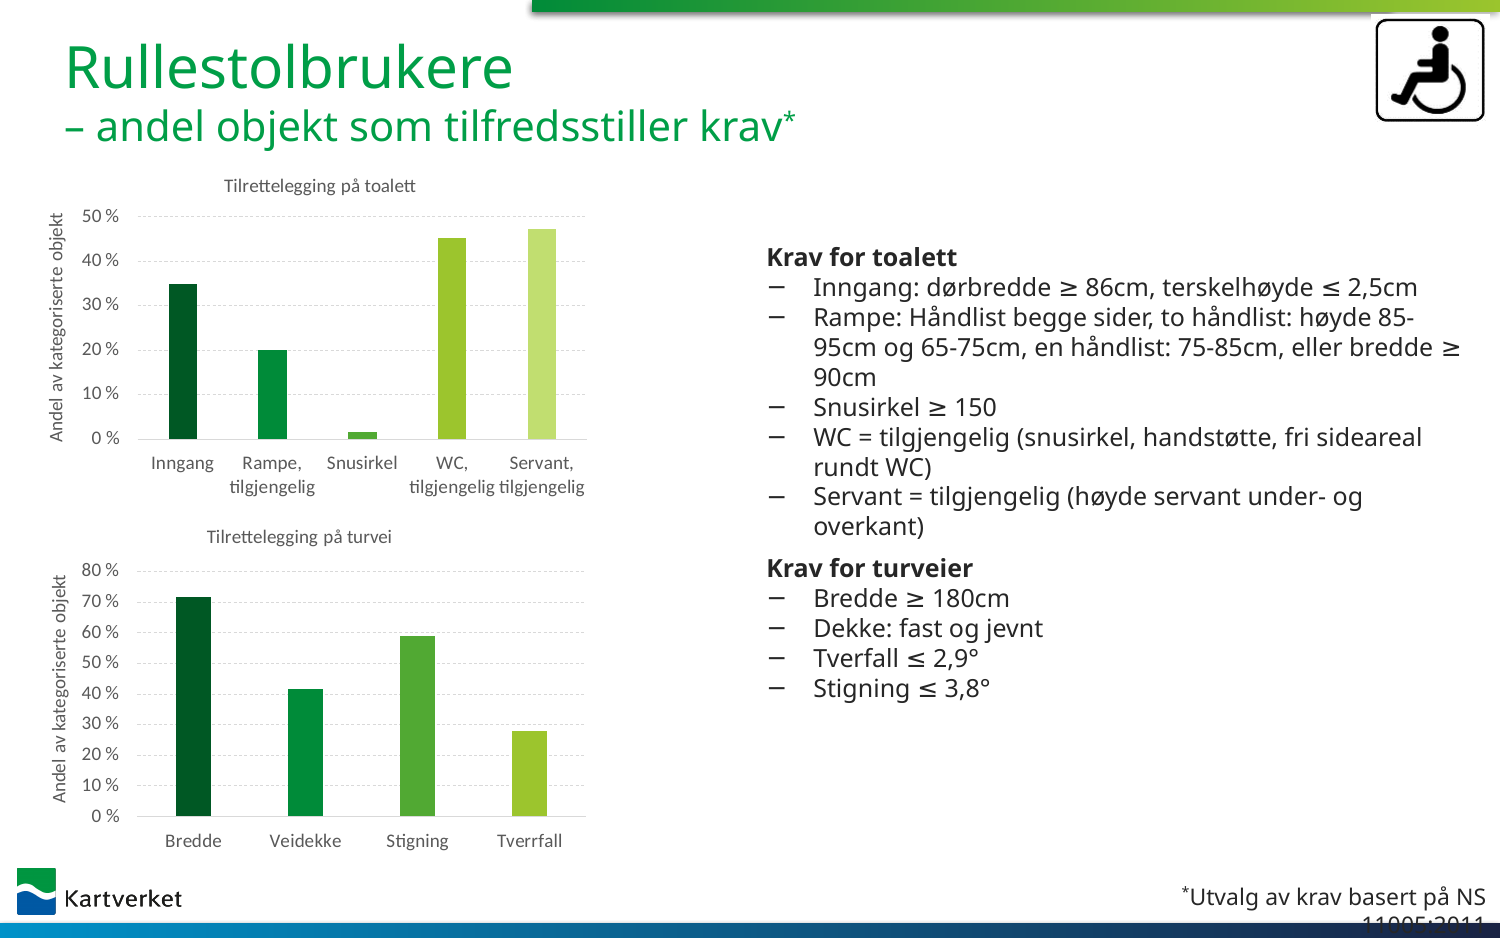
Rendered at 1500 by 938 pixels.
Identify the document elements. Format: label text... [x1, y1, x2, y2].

text_box Krav for toalett Inngang: dørbredde ≥ 86cm, terskelhøyde ≤ 2,5cm Rampe: Håndlist begge sider, to håndlist: høyde 85-95cm og 65-75cm, en håndlist: 75-85cm, eller bredde ≥ 90cm Snusirkel ≥ 150 WC = tilgjengelig (snusirkel, handstøtte, fri sideareal rundt WC) Servant = tilgjengelig (høyde servant under- og overkant) [751, 234, 1483, 545]
picture [1371, 13, 1491, 127]
text_box *Utvalg av krav basert på NS 11005:2011 [1068, 873, 1500, 938]
text_box Krav for turveier Bredde ≥ 180cm Dekke: fast og jevnt Tverfall ≤ 2,9° Stigning ≤ 3,8° [751, 545, 1483, 710]
picture [41, 166, 598, 505]
text_box Rullestolbrukere – andel objekt som tilfredsstiller krav* [49, 14, 1431, 158]
picture [41, 520, 597, 859]
